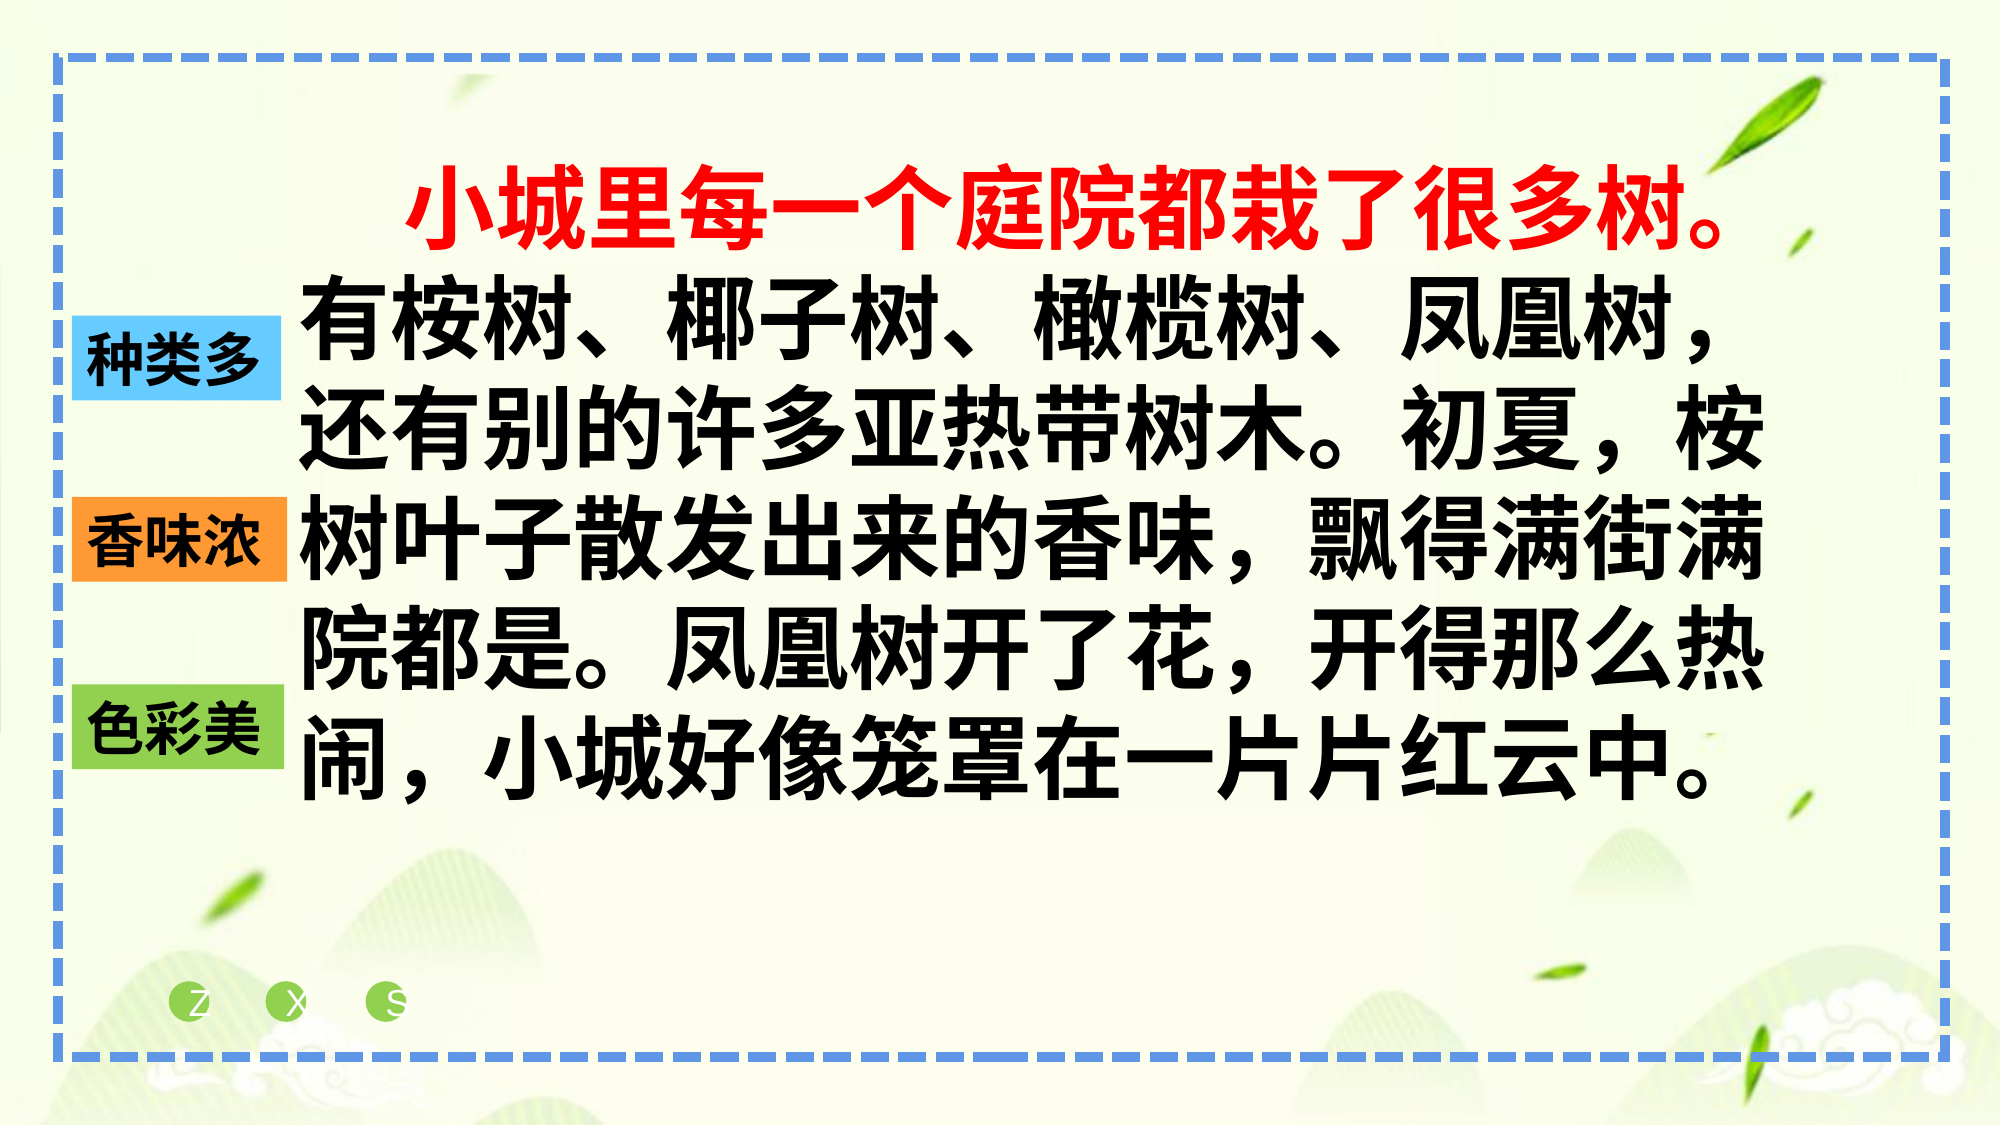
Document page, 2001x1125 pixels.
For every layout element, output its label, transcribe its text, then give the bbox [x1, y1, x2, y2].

text_box 香味浓 [71, 496, 288, 582]
text_box S [364, 980, 408, 1023]
text_box Z [167, 980, 211, 1023]
text_box 色彩美 [71, 684, 285, 770]
text_box 小城里每一个庭院都栽了很多树。有桉树、椰子树、橄榄树、凤凰树，还有别的许多亚热带树木。初夏，桉树叶子散发出来的香味，飘得满街满院都是。凤凰树开了花，开得那么热闹，小城好像笼罩在一片片红云中。 [284, 143, 1804, 1125]
picture [0, 0, 2001, 1125]
text_box X [264, 980, 308, 1023]
text_box 种类多 [71, 315, 282, 401]
